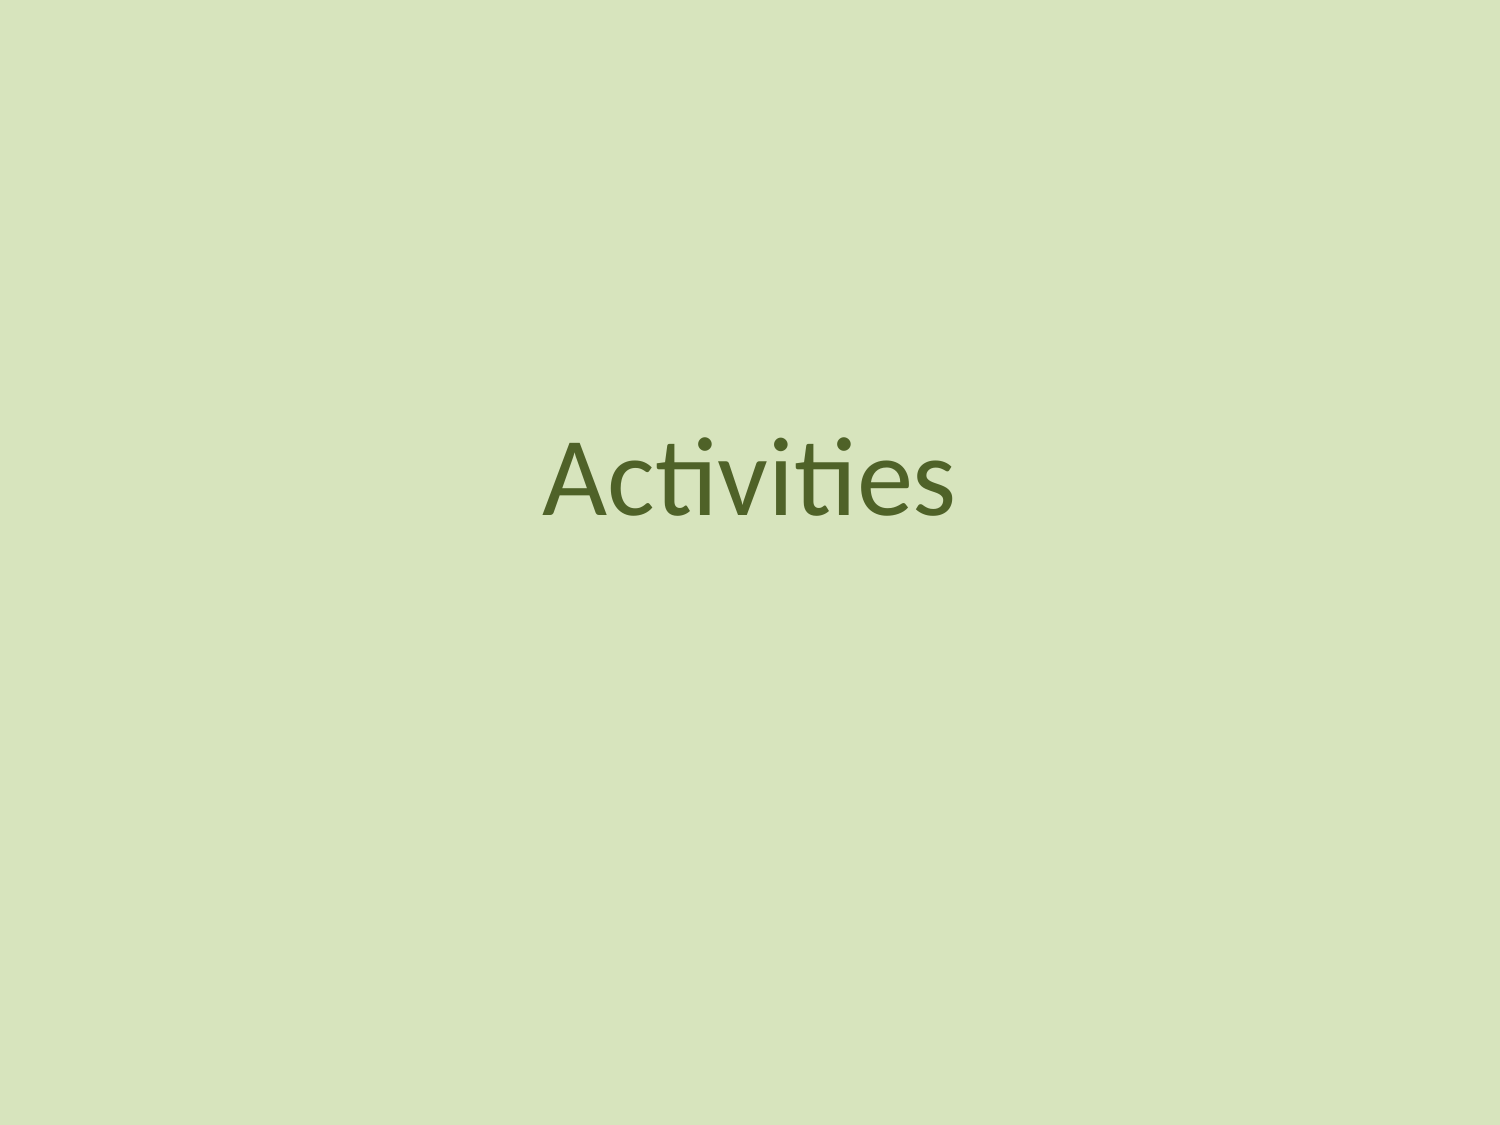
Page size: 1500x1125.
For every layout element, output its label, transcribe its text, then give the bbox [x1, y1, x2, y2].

title Activities [112, 349, 1388, 591]
